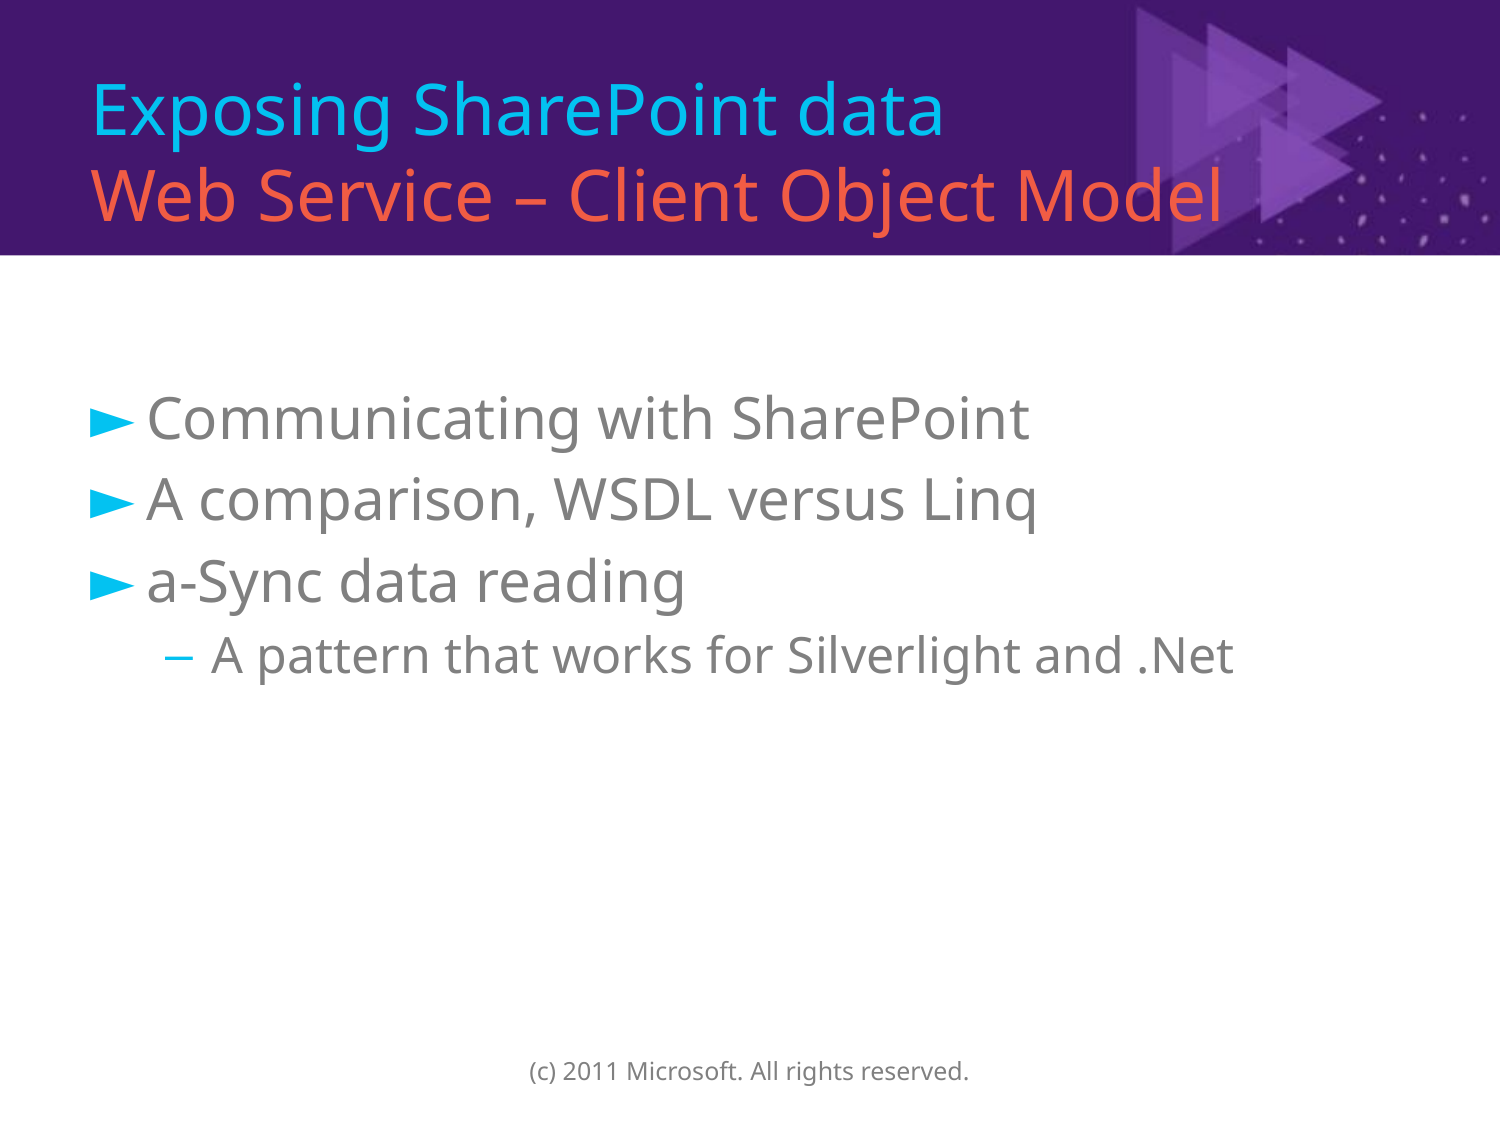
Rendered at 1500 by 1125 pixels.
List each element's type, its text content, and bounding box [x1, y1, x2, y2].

title Exposing SharePoint data Web Service – Client Object Model [75, 56, 1425, 244]
picture [0, 0, 1500, 255]
list Communicating with SharePoint A comparison, WSDL versus Linq a-Sync data reading A pattern that works for Silverlight and .Net [75, 373, 1425, 1005]
footer (c) 2011 Microsoft. All rights reserved. [512, 1042, 988, 1103]
